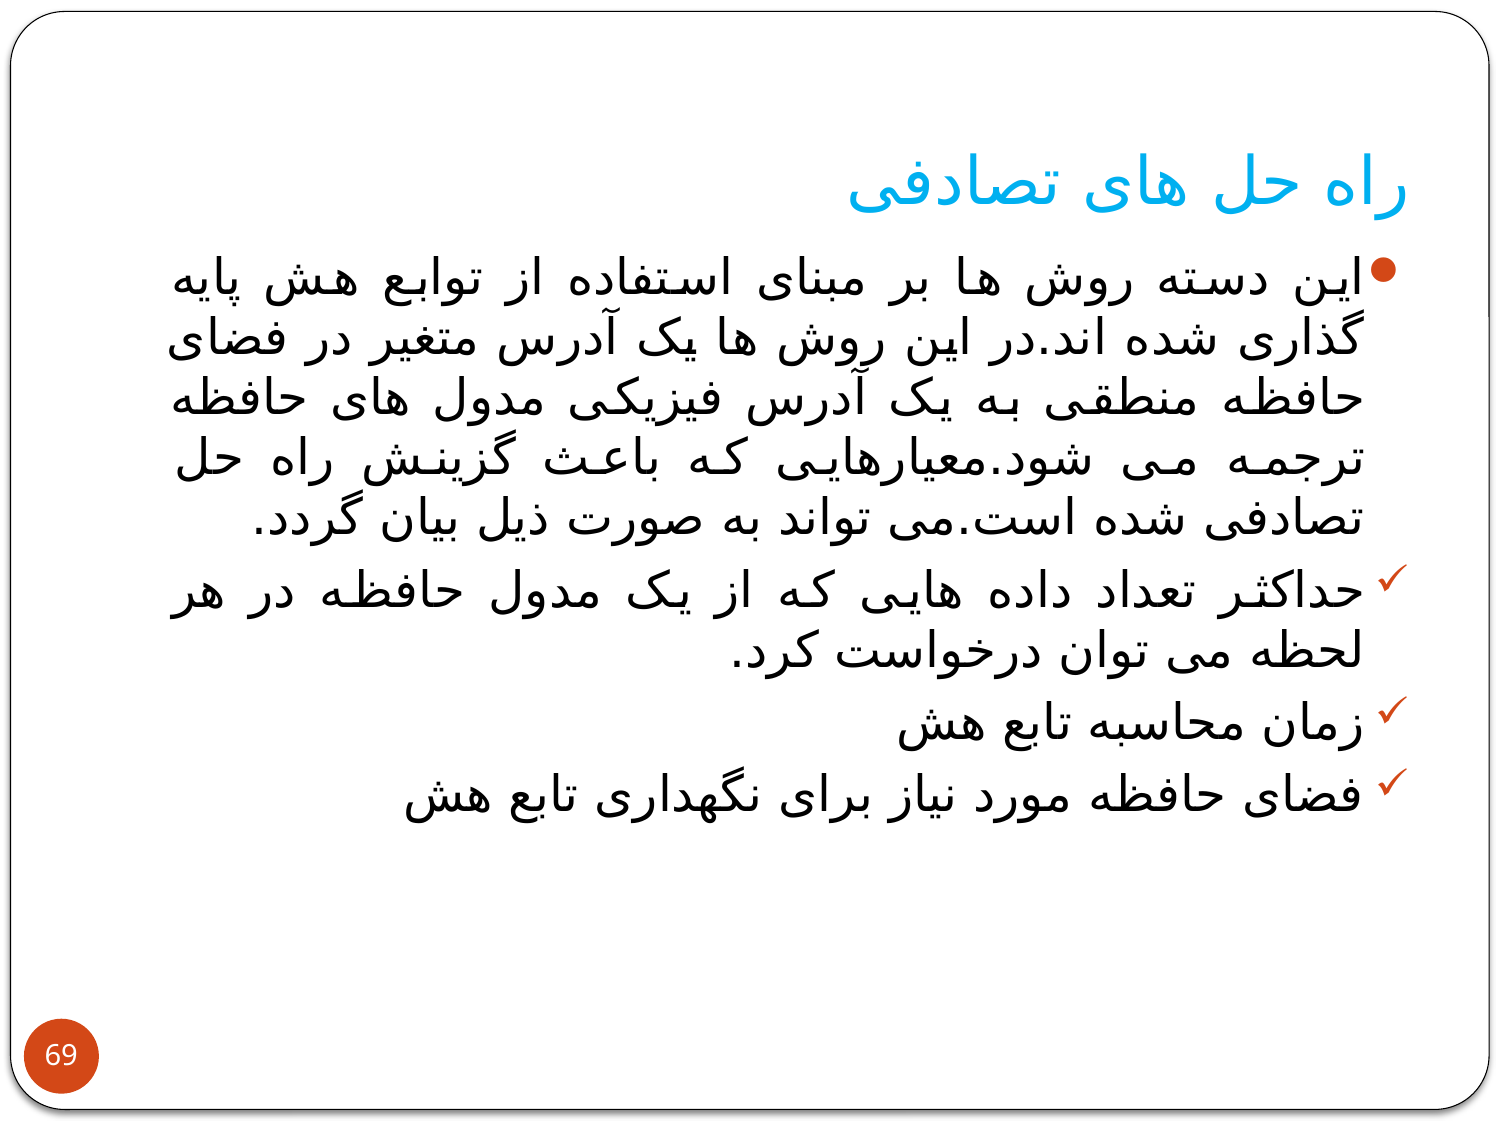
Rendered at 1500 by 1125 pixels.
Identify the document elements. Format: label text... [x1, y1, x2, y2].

title راه حل های تصادفی [150, 45, 1425, 233]
list این دسته روش ها بر مبنای استفاده از توابع هش پایه گذاری شده اند.در این روش ها یک آدرس متغیر در فضای حافظه منطقی به یک آدرس فیزیکی مدول های حافظه ترجمه می شود.معیارهایی که باعث گزینش راه حل تصادفی شده است.می تواند به صورت ذیل بیان گردد. حداکثر تعداد داده هایی که از یک مدول حافظه در هر لحظه می توان درخواست کرد. زمان محاسبه تابع هش فضای حافظه مورد نیاز برای نگهداری تابع هش [150, 237, 1425, 988]
slide_number 69 [23, 1018, 99, 1094]
